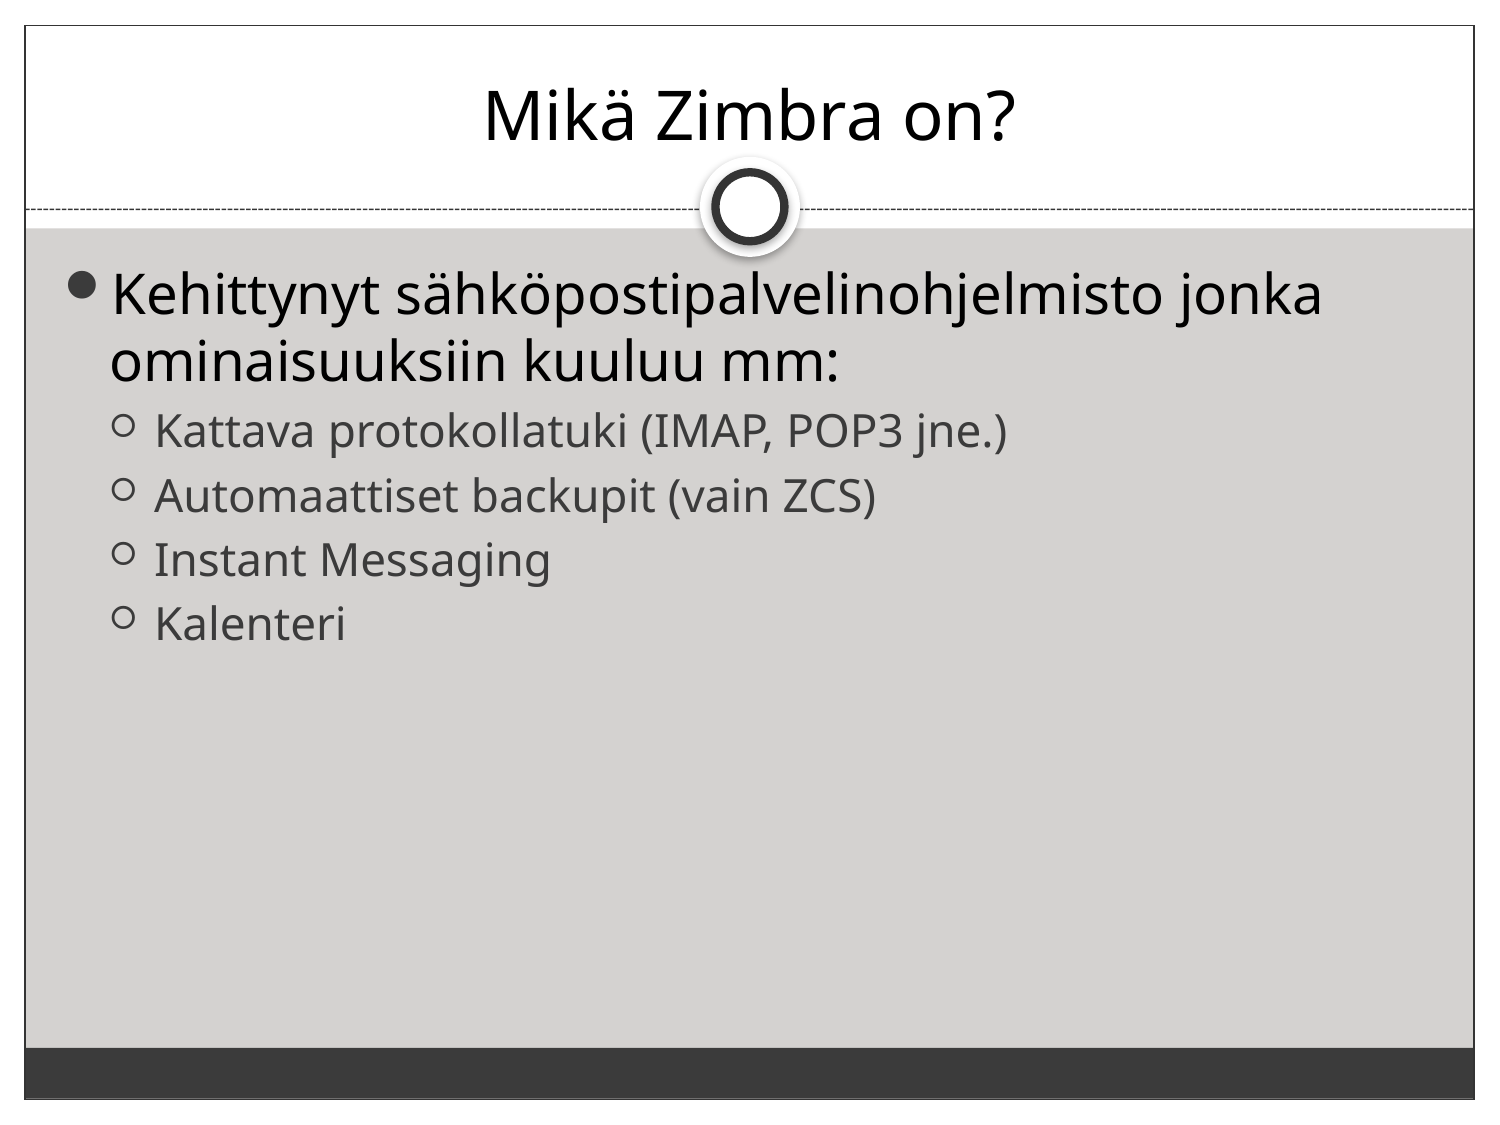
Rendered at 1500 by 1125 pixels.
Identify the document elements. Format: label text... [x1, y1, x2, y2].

title Mikä Zimbra on? [49, 37, 1450, 162]
list Kehittynyt sähköpostipalvelinohjelmisto jonka ominaisuuksiin kuuluu mm: Kattava protokollatuki (IMAP, POP3 jne.) Automaattiset backupit (vain ZCS) Instant Messaging Kalenteri [49, 250, 1445, 1001]
